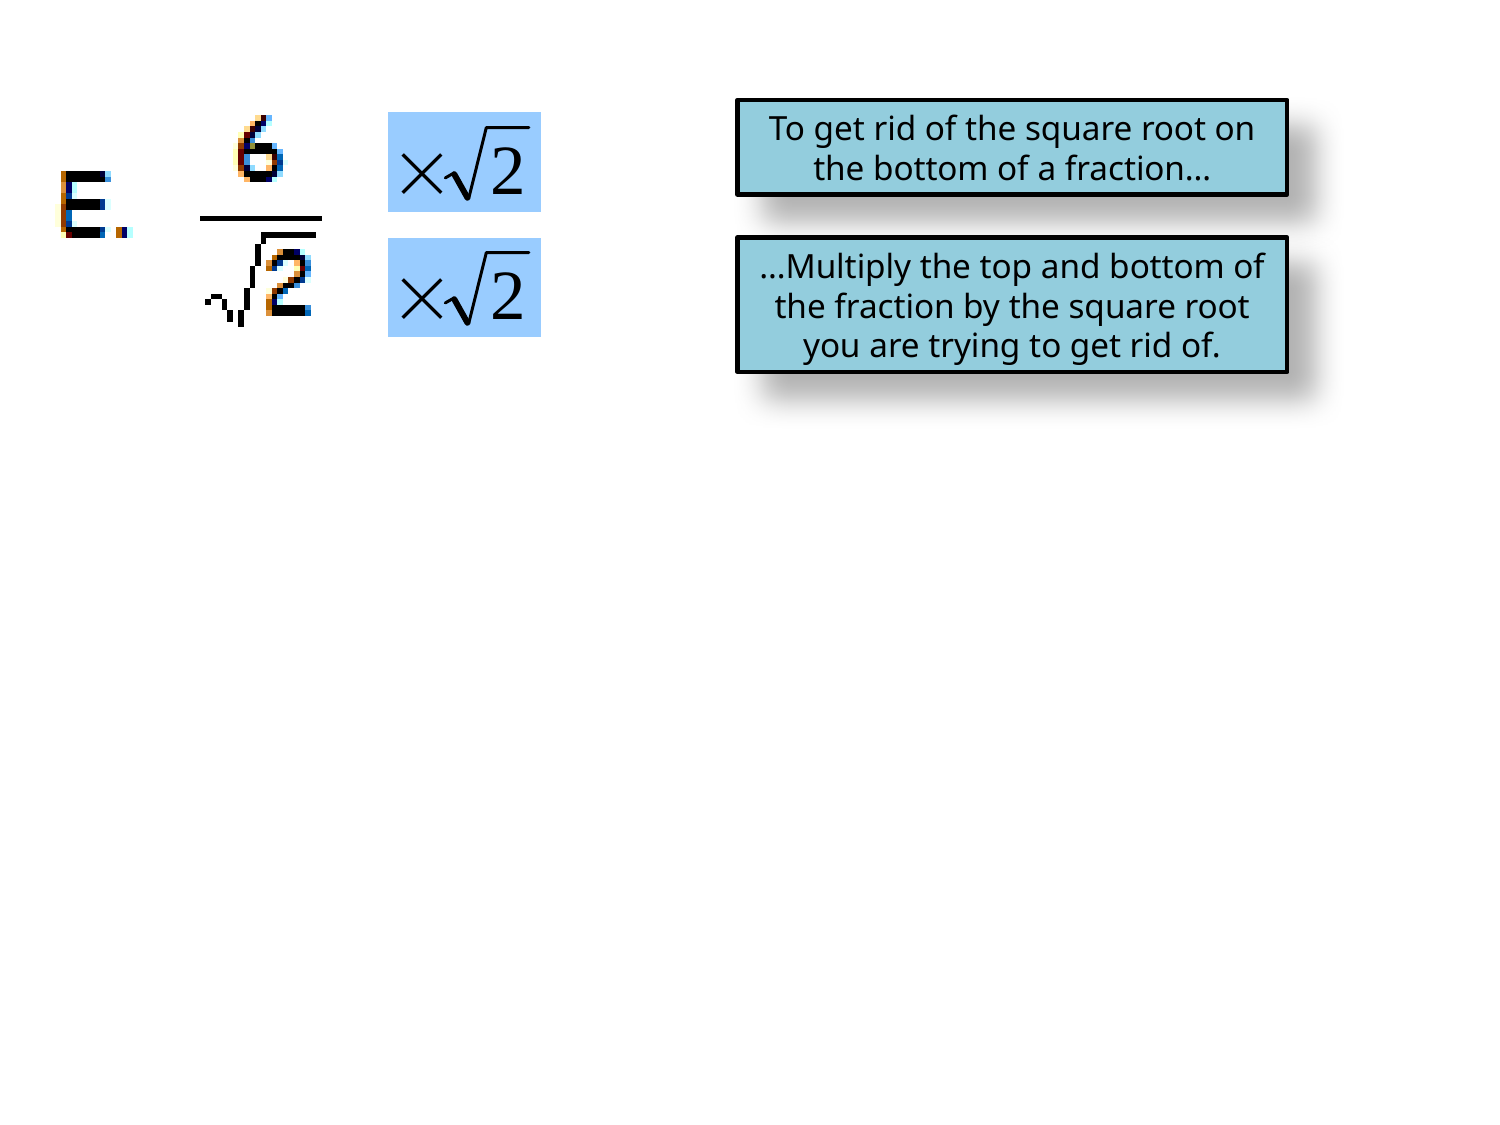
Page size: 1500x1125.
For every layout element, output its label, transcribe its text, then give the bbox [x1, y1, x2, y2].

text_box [387, 112, 542, 213]
text_box …Multiply the top and bottom of the fraction by the square root you are trying to get rid of. [737, 237, 1288, 372]
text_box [387, 237, 542, 338]
picture [49, 99, 351, 351]
text_box To get rid of the square root on the bottom of a fraction… [737, 99, 1288, 195]
